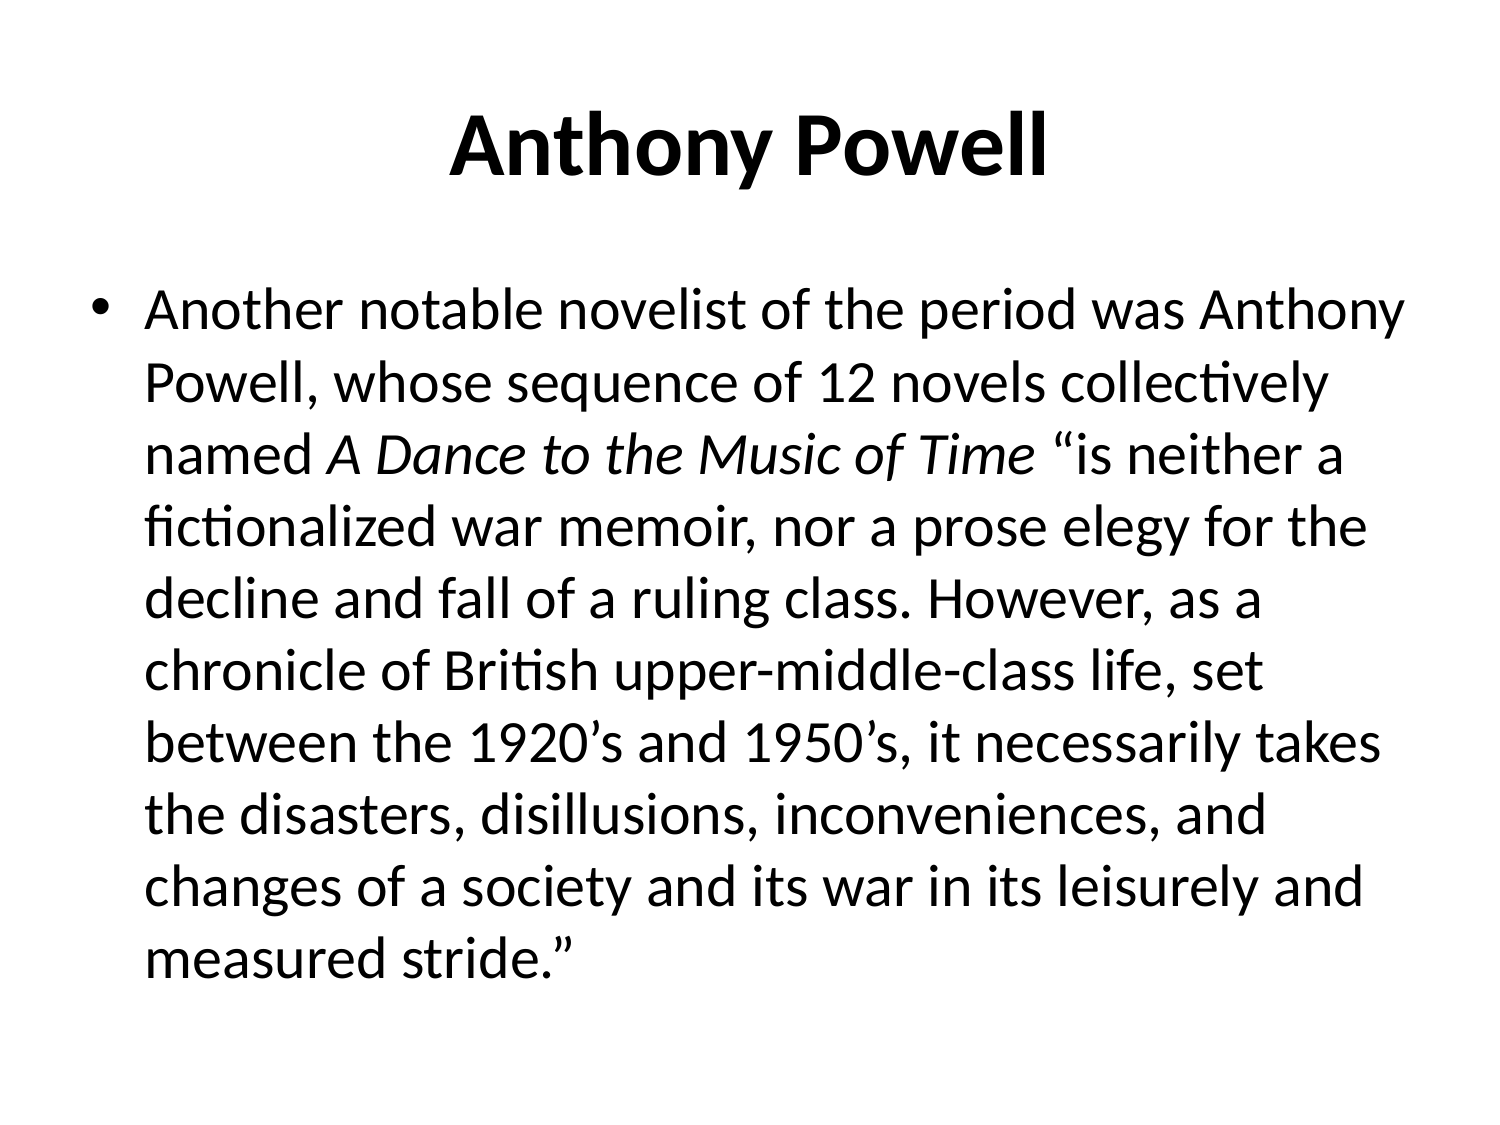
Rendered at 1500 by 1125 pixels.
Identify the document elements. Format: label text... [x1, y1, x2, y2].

list Another notable novelist of the period was Anthony Powell, whose sequence of 12 novels collectively named A Dance to the Music of Time “is neither a fictionalized war memoir, nor a prose elegy for the decline and fall of a ruling class. However, as a chronicle of British upper-middle-class life, set between the 1920’s and 1950’s, it necessarily takes the disasters, disillusions, inconveniences, and changes of a society and its war in its leisurely and measured stride.” [75, 262, 1425, 1005]
title Anthony Powell [75, 45, 1425, 233]
